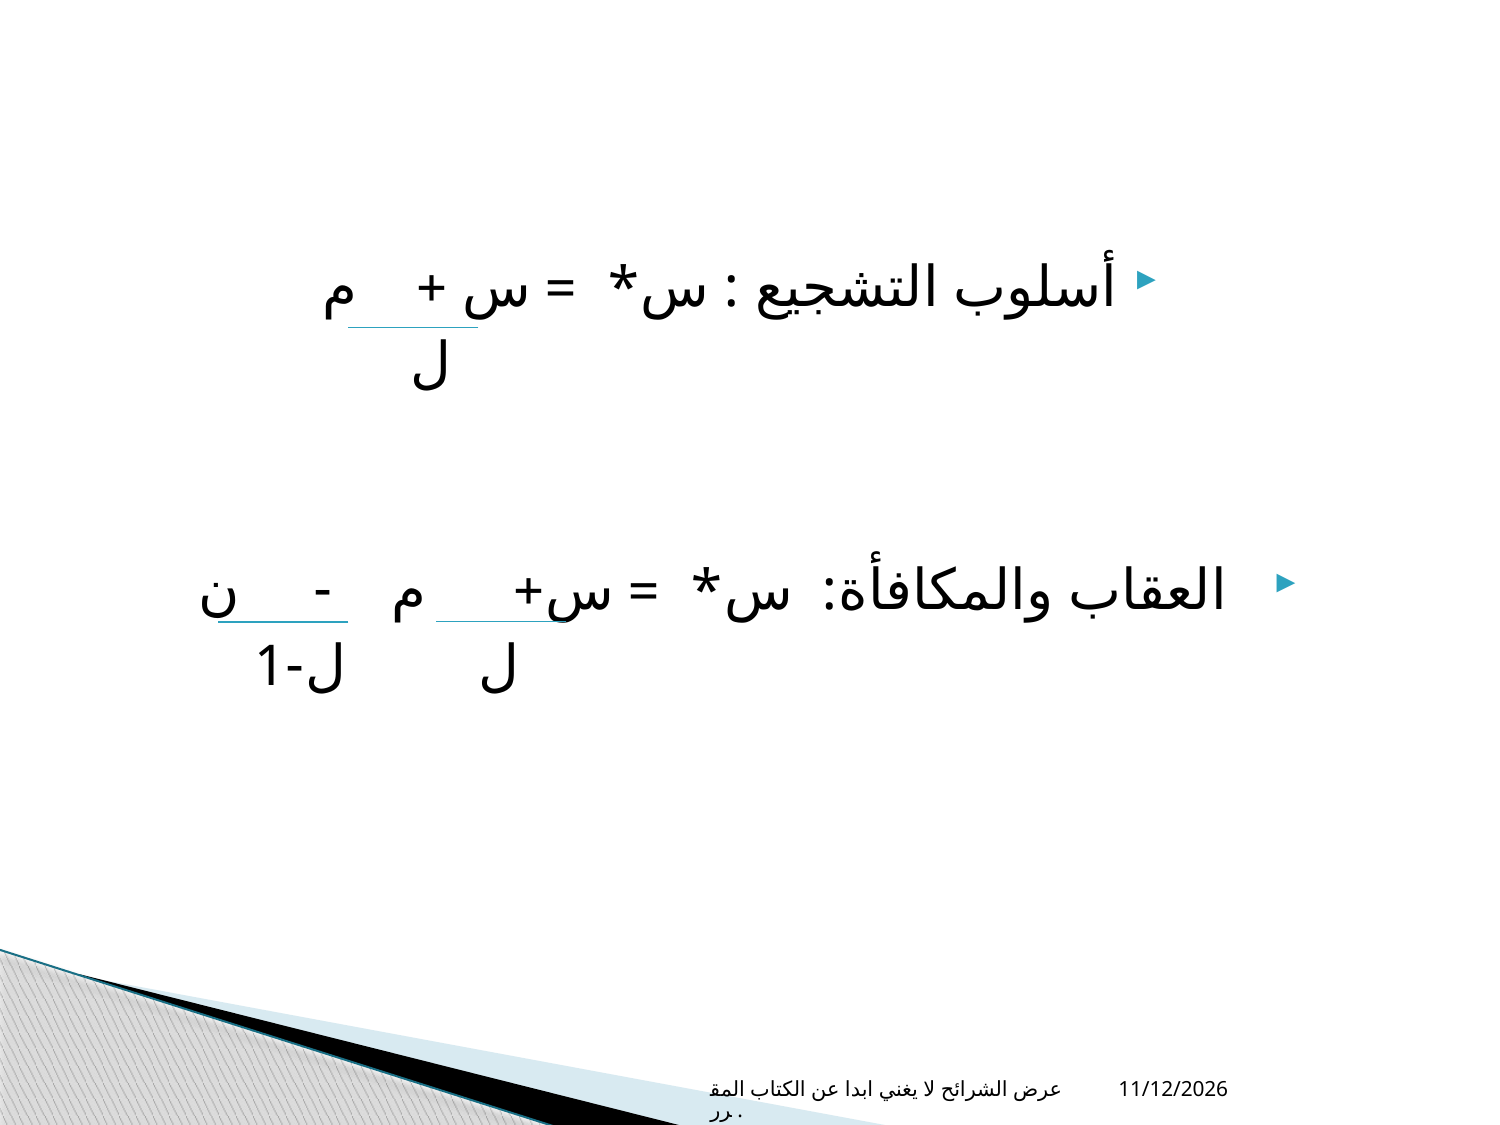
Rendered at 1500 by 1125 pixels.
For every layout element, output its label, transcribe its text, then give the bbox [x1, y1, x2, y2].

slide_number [1105, 1051, 1419, 1112]
footer عرض الشرائح لا يغني ابدا عن الكتاب المقرر. [718, 1051, 1105, 1112]
list أسلوب التشجيع : س* = س + م ل العقاب والمكافأة: س* = س+ م - ن ل ل-1 [75, 243, 1425, 986]
